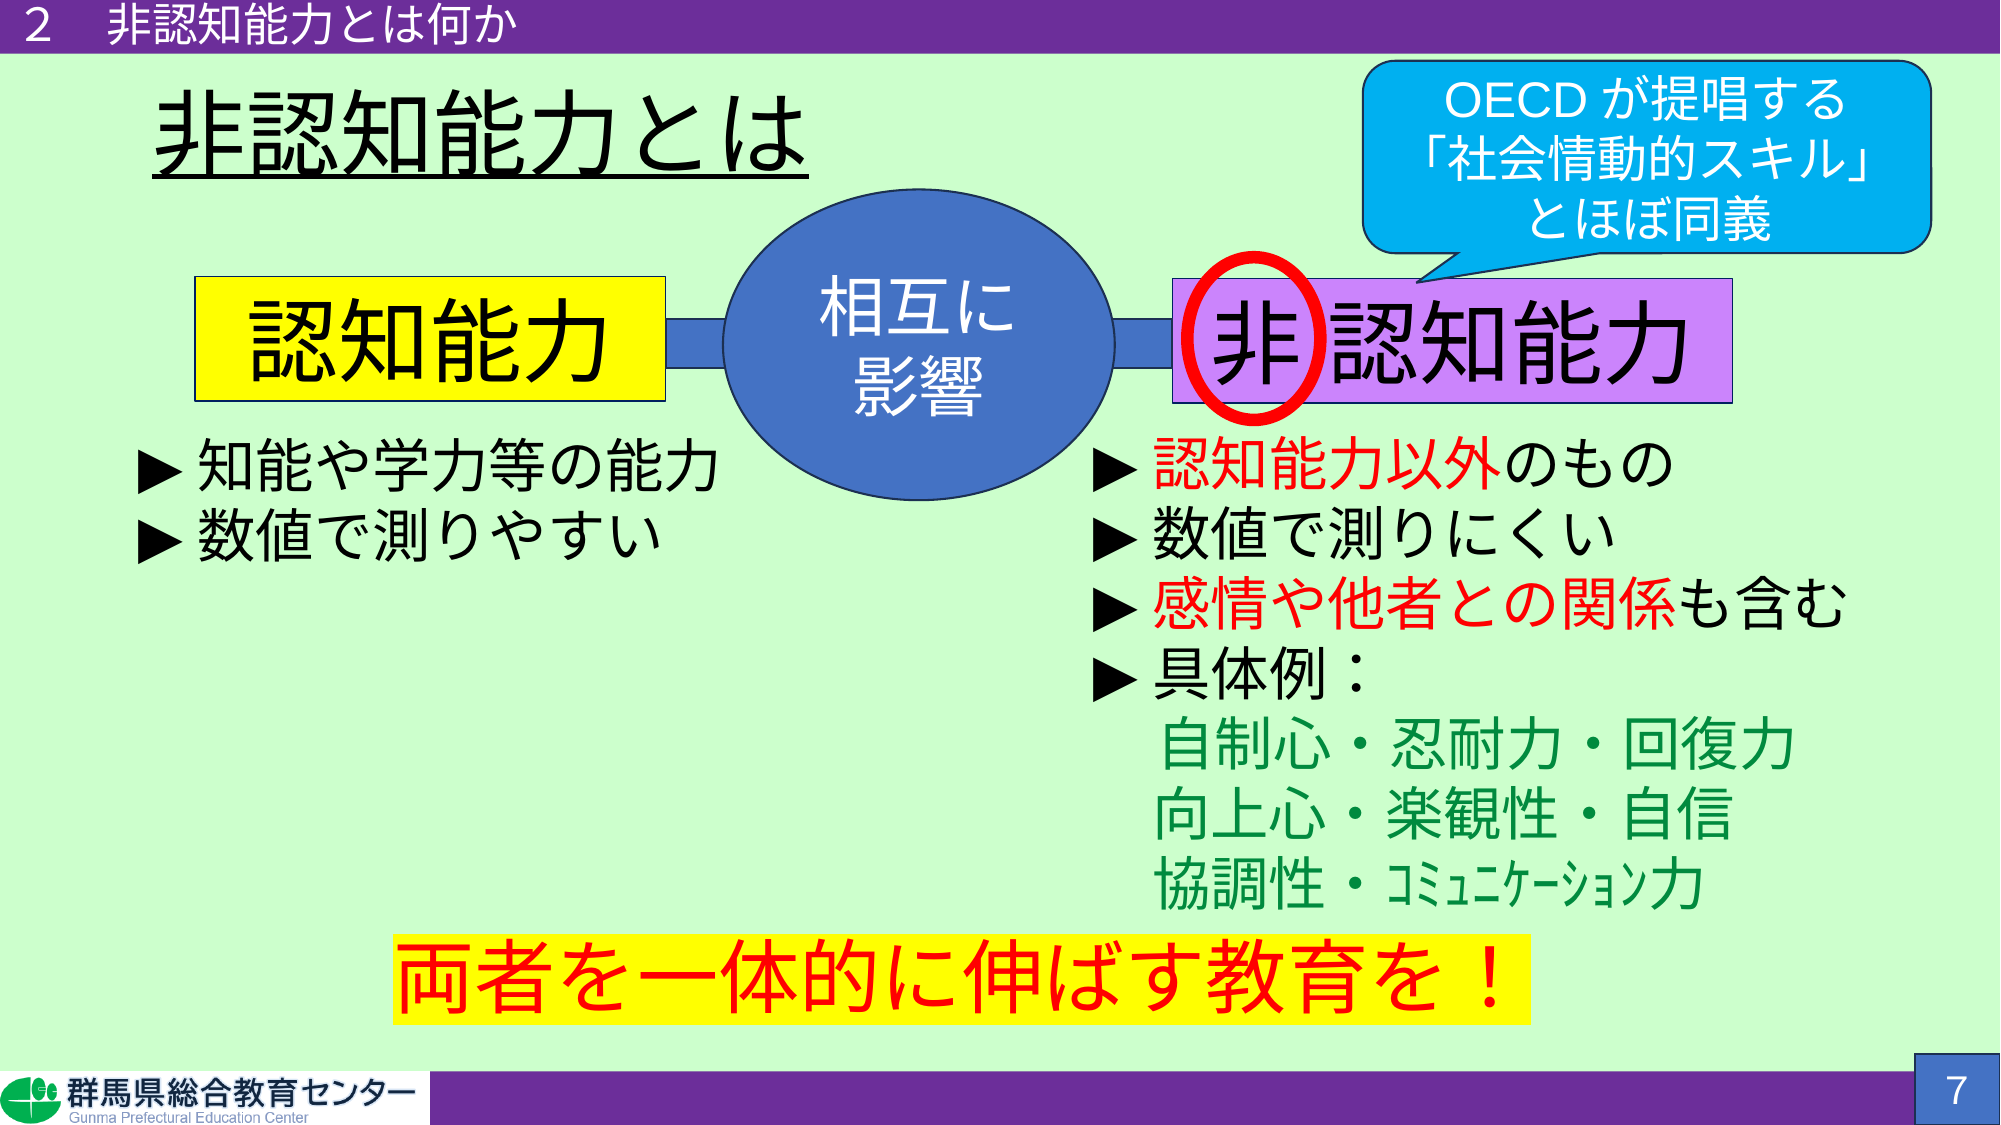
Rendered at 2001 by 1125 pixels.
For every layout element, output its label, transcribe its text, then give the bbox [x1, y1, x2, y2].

text_box 両者を一体的に伸ばす教育を！ [378, 919, 1563, 1032]
text_box [1113, 319, 1172, 369]
text_box 認知能力 [195, 276, 666, 402]
text_box ▶知能や学力等の能力 ▶数値で測りやすい [124, 421, 826, 717]
title 非認知能力とは [137, 54, 1863, 247]
picture [0, 1071, 430, 1125]
text_box ２ 非認知能力とは何か [0, 0, 2000, 54]
text_box 相互に 影響 [722, 189, 1115, 501]
text_box ７ [1915, 1053, 2000, 1125]
text_box OECDが提唱する 「社会情動的スキル」とほぼ同義 [1362, 60, 1932, 283]
text_box [666, 319, 725, 369]
text_box [1187, 257, 1321, 420]
text_box [431, 1071, 1915, 1125]
text_box 非 認知能力 [1295, 278, 1733, 404]
text_box ▶認知能力以外のもの ▶数値で測りにくい ▶感情や他者との関係も含む ▶具体例： 自制心・忍耐力・回復力 向上心・楽観性・自信 協調性・ｺﾐｭﾆｹｰｼｮﾝ力 [1078, 419, 1896, 925]
text_box 非 認知能力 [1172, 278, 1213, 404]
